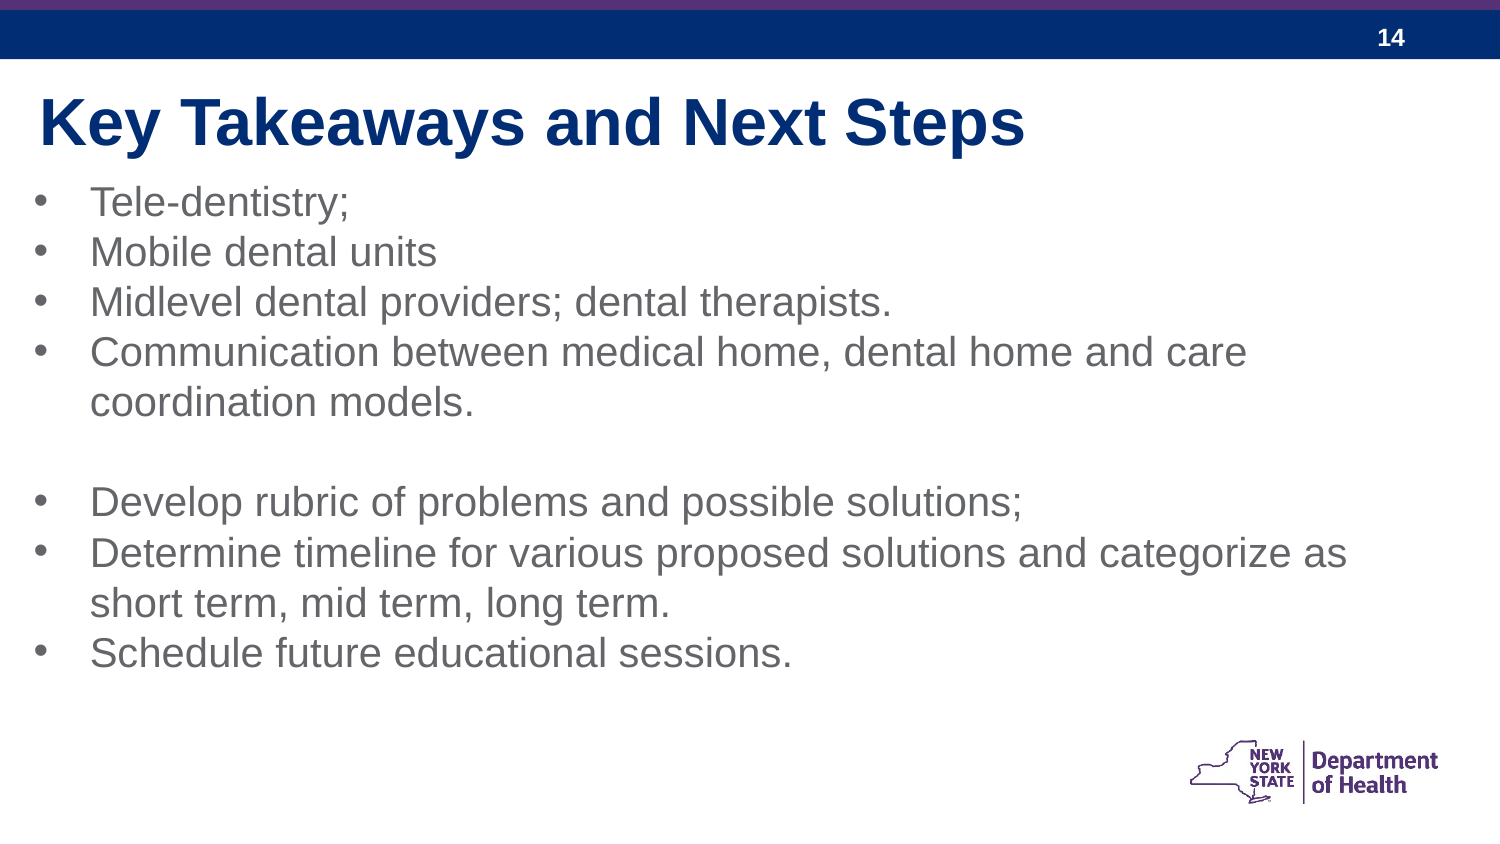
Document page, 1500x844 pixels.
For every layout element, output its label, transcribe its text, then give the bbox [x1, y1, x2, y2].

picture [1190, 740, 1438, 804]
text_box Tele-dentistry; Mobile dental units Midlevel dental providers; dental therapists. Communication between medical home, dental home and care coordination models. Develop rubric of problems and possible solutions; Determine timeline for various proposed solutions and categorize as short term, mid term, long term. Schedule future educational sessions. [18, 167, 1457, 733]
text_box Key Takeaways and Next Steps [24, 71, 1450, 167]
